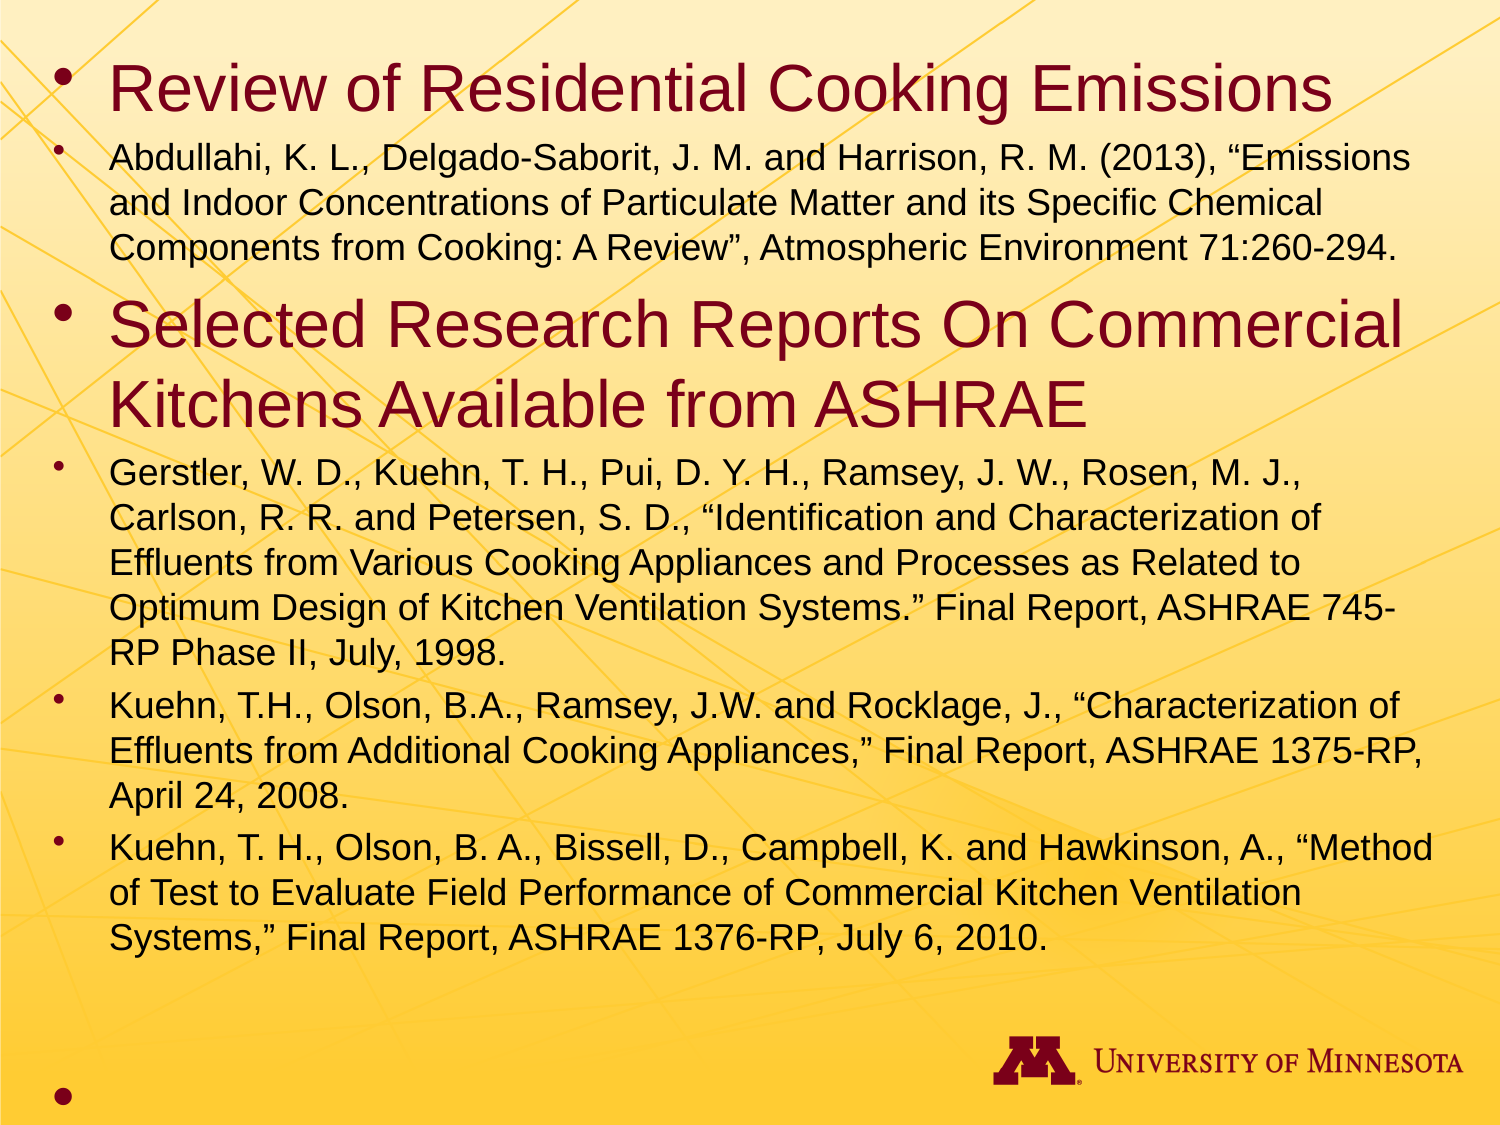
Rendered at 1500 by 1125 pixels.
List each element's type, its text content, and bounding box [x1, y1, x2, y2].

picture [0, 0, 1500, 1125]
list Review of Residential Cooking Emissions Abdullahi, K. L., Delgado-Saborit, J. M. and Harrison, R. M. (2013), “Emissions and Indoor Concentrations of Particulate Matter and its Specific Chemical Components from Cooking: A Review”, Atmospheric Environment 71:260-294. Selected Research Reports On Commercial Kitchens Available from ASHRAE Gerstler, W. D., Kuehn, T. H., Pui, D. Y. H., Ramsey, J. W., Rosen, M. J., Carlson, R. R. and Petersen, S. D., “Identification and Characterization of Effluents from Various Cooking Appliances and Processes as Related to Optimum Design of Kitchen Ventilation Systems.” Final Report, ASHRAE 745-RP Phase II, July, 1998. Kuehn, T.H., Olson, B.A., Ramsey, J.W. and Rocklage, J., “Characterization of Effluents from Additional Cooking Appliances,” Final Report, ASHRAE 1375-RP, April 24, 2008. Kuehn, T. H., Olson, B. A., Bissell, D., Campbell, K. and Hawkinson, A., “Method of Test to Evaluate Field Performance of Commercial Kitchen Ventilation Systems,” Final Report, ASHRAE 1376-RP, July 6, 2010. [37, 37, 1463, 992]
